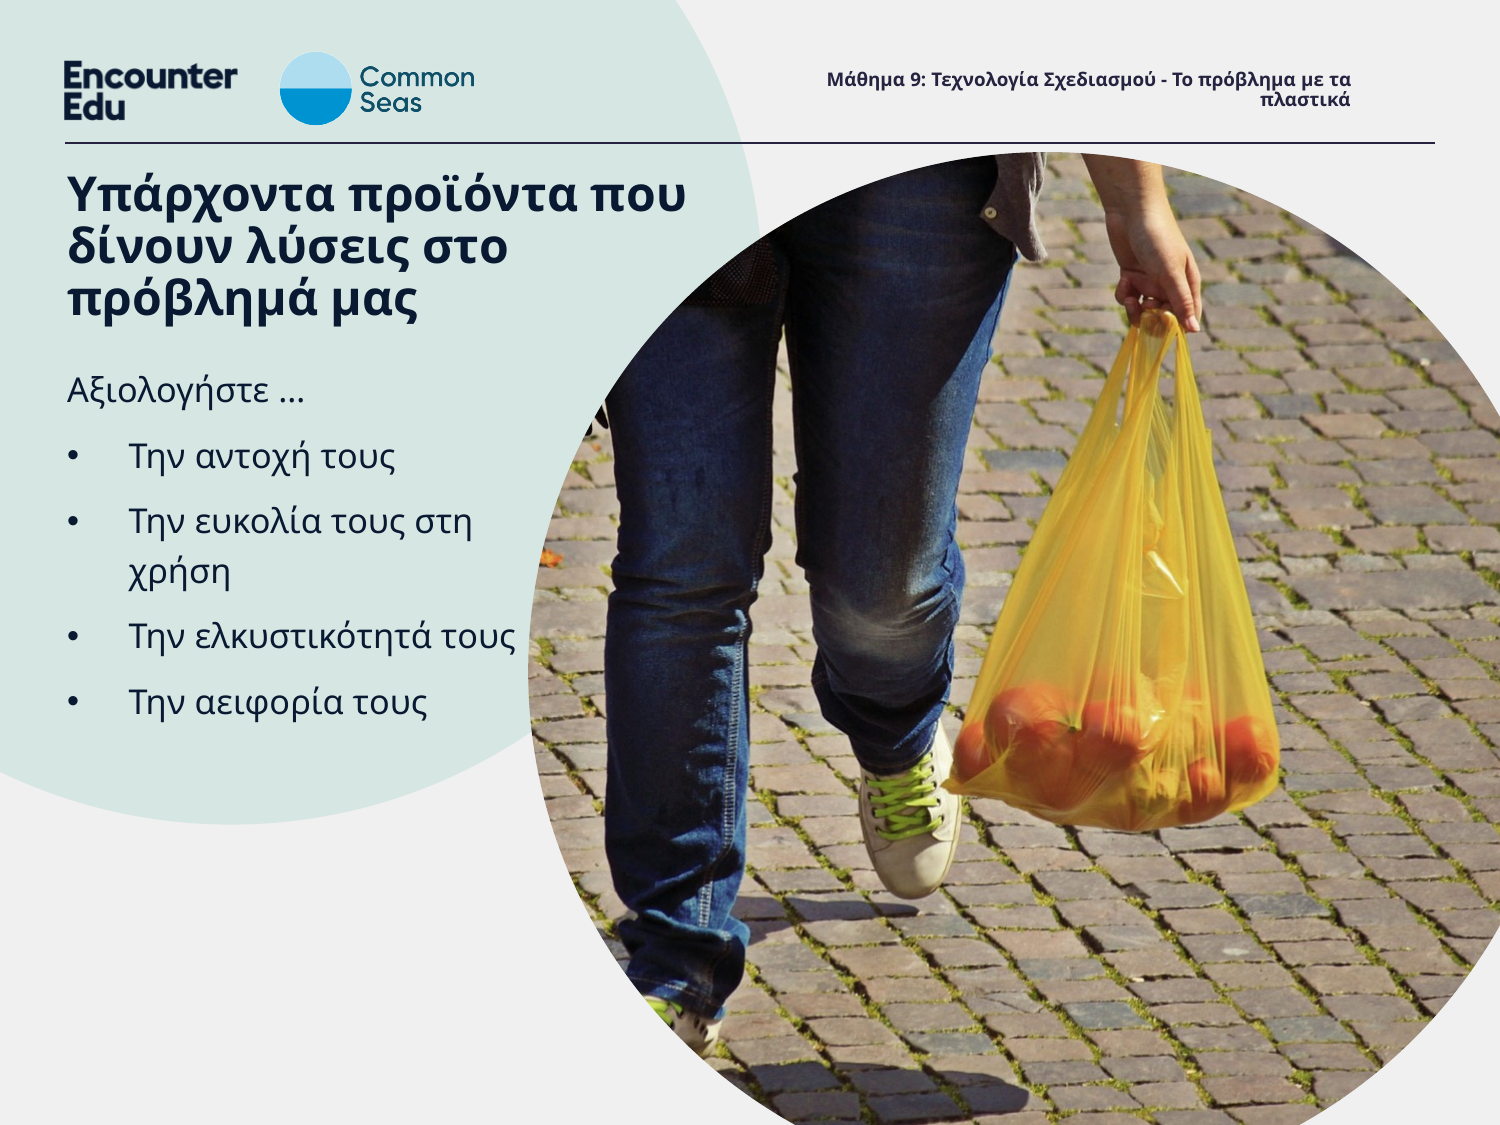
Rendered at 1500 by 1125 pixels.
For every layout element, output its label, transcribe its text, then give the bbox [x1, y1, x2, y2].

list Αξιολογήστε … Την αντοχή τους Την ευκολία τους στη χρήση Την ελκυστικότητά τους Την αειφορία τους [59, 352, 553, 728]
text_box [531, 152, 1500, 1125]
list Υπάρχοντα προϊόντα που δίνουν λύσεις στο πρόβλημά μας [59, 162, 743, 345]
title Μάθημα 9: Τεχνολογία Σχεδιασμού - Το πρόβλημα με τα πλαστικά [749, 67, 1359, 114]
picture [60, 59, 243, 122]
picture [272, 49, 482, 128]
